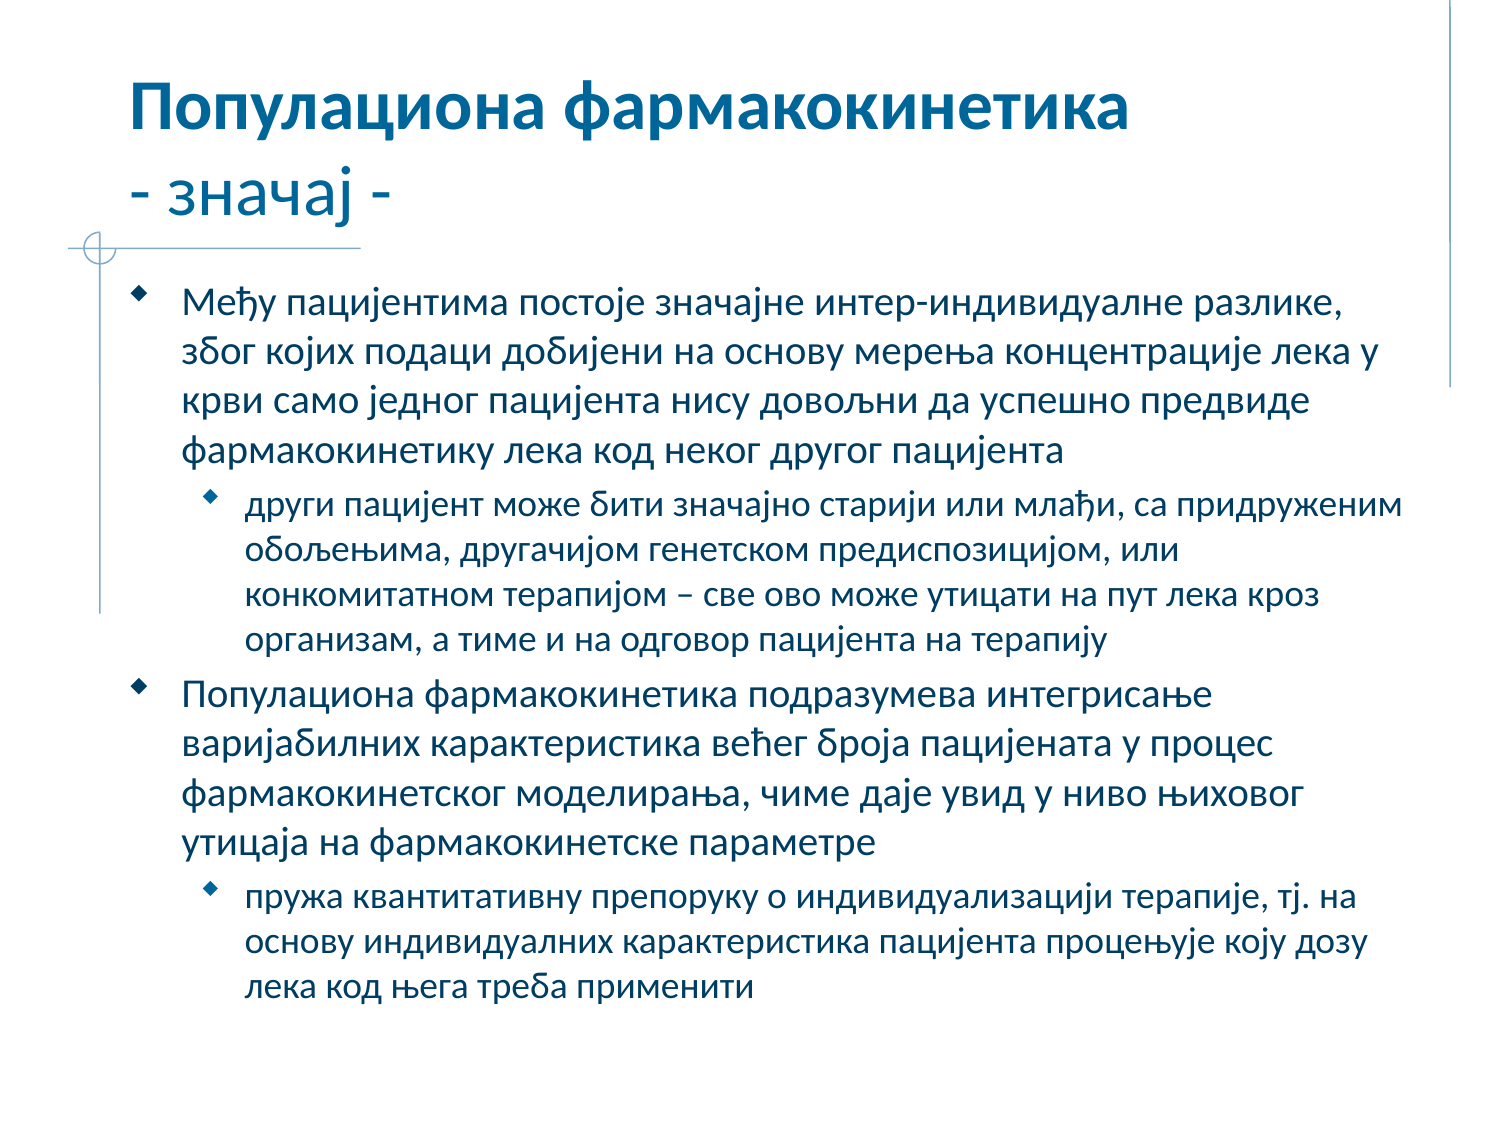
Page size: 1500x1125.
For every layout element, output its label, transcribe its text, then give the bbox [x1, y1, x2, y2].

list Међу пацијентима постоје значајне интер-индивидуалне разлике, због којих подаци добијени на основу мерења концентрације лека у крви само једног пацијента нису довољни да успешно предвиде фармакокинетику лека код неког другог пацијента други пацијент може бити значајно старији или млађи, са придруженим обољењима, другачијом генетском предиспозицијом, или конкомитатном терапијом – све ово може утицати на пут лека кроз организам, а тиме и на одговор пацијента на терапију Популациона фармакокинетика подразумева интегрисање варијабилних карактеристика већег броја пацијената у процес фармакокинетског моделирања, чиме даје увид у ниво њиховог утицаја на фармакокинетске параметре пружа квантитативну препоруку о индивидуализацији терапије, тј. на основу индивидуалних карактеристика пацијента процењује коју дозу лека код њега треба применити [111, 266, 1436, 1024]
title Популациона фармакокинетика - значај - [113, 49, 1436, 238]
